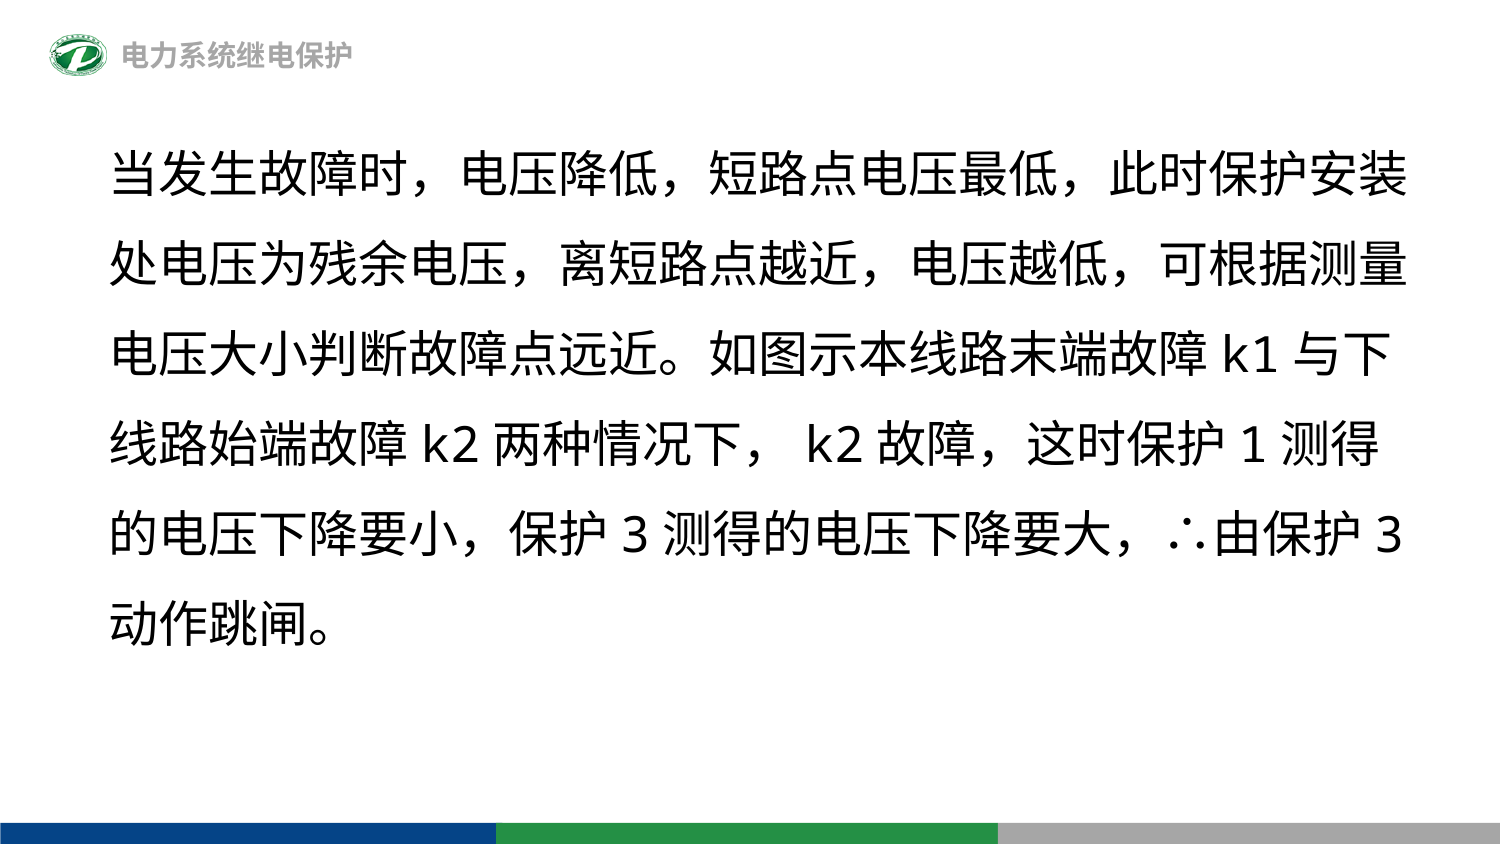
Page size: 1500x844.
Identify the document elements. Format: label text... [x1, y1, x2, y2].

picture [41, 19, 118, 91]
text_box [494, 821, 996, 844]
text_box 当发生故障时，电压降低，短路点电压最低，此时保护安装处电压为残余电压，离短路点越近，电压越低，可根据测量电压大小判断故障点远近。如图示本线路末端故障k1与下线路始端故障k2两种情况下，k2故障，这时保护1测得的电压下降要小，保护3测得的电压下降要大，∴由保护3动作跳闸。 [93, 105, 1442, 661]
text_box [996, 821, 1500, 844]
text_box [0, 821, 494, 844]
text_box 电力系统继电保护 [122, 29, 384, 80]
